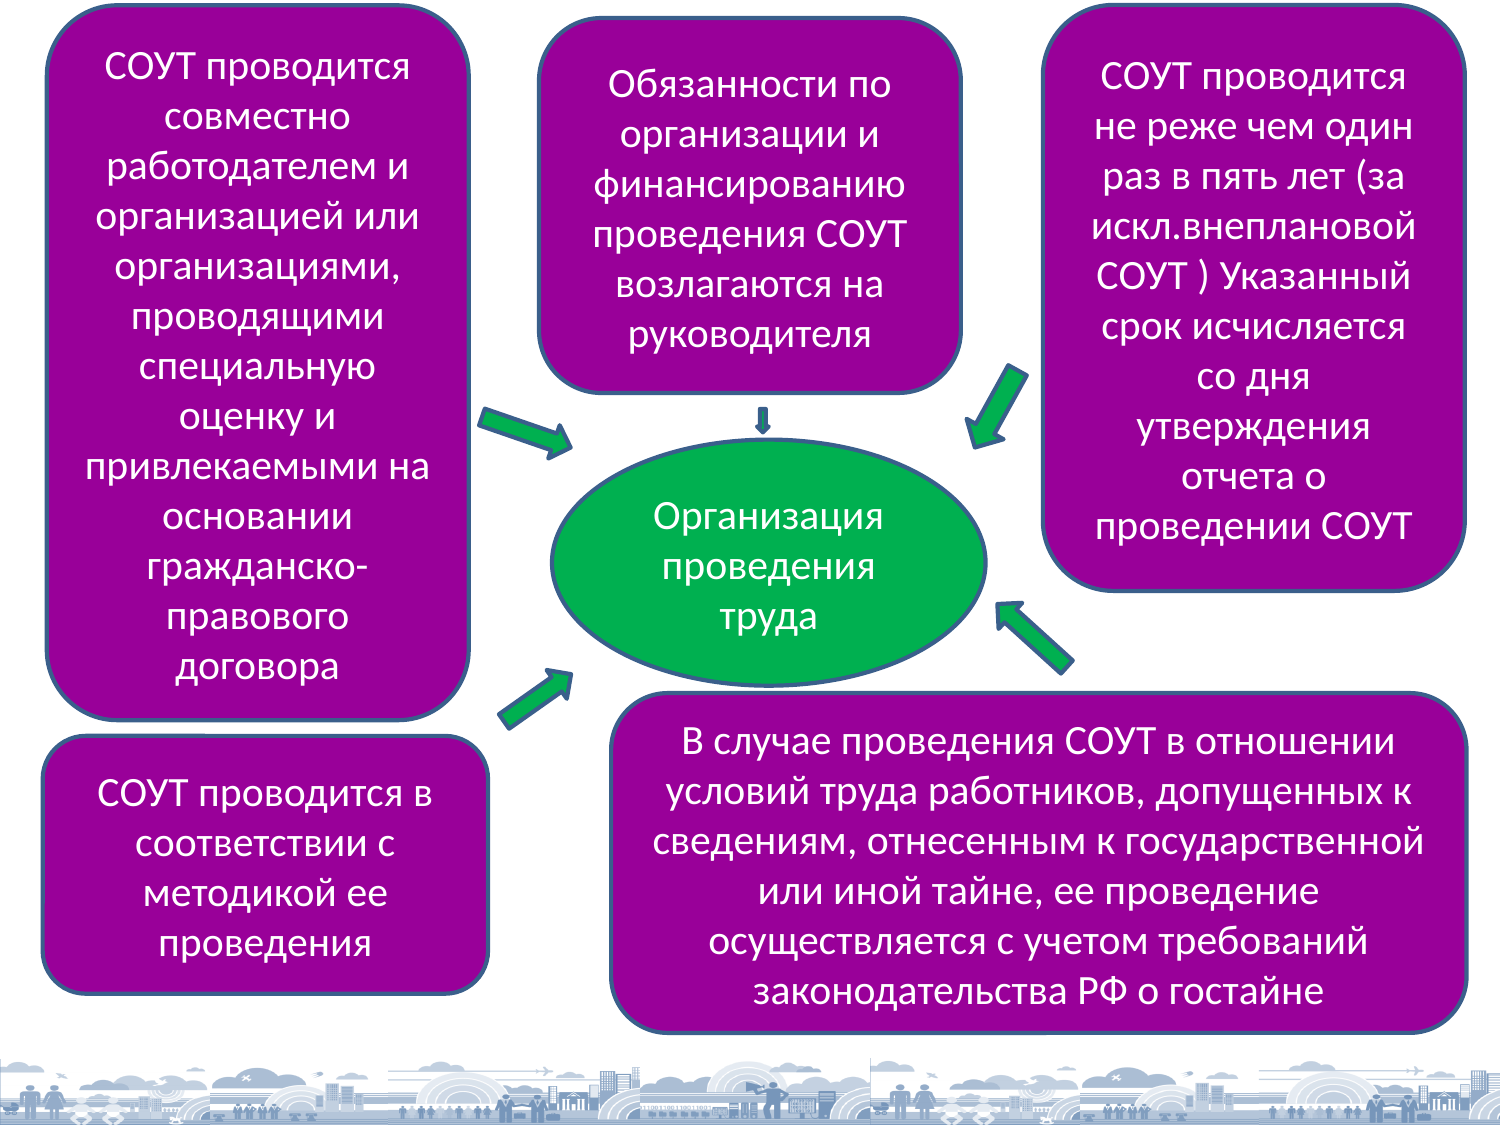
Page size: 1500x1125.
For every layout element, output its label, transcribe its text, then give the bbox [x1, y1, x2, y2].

text_box СОУТ проводится не реже чем один раз в пять лет (за искл.внеплановой СОУТ ) Указанный срок исчисляется со дня утверждения отчета о проведении СОУТ [1040, 2, 1467, 594]
text_box СОУТ проводится в соответствии с методикой ее проведения [40, 733, 491, 996]
text_box [496, 667, 574, 731]
text_box В случае проведения СОУТ в отношении условий труда работников, допущенных к сведениям, отнесенным к государственной или иной тайне, ее проведение осуществляется с учетом требований законодательства РФ о гостайне [609, 690, 1469, 1036]
text_box СОУТ проводится совместно работодателем и организацией или организациями, проводящими специальную оценку и привлекаемыми на основании гражданско-правового договора [44, 3, 471, 723]
text_box [374, 509, 1125, 570]
text_box [964, 363, 1029, 450]
text_box Организация проведения труда [550, 570, 988, 688]
text_box [755, 406, 771, 435]
text_box [477, 406, 573, 461]
text_box Организация проведения труда [570, 437, 967, 509]
text_box [995, 600, 1075, 676]
text_box Обязанности по организации и финансированию проведения СОУТ возлагаются на руководителя [536, 15, 963, 396]
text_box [0, 1058, 1500, 1125]
